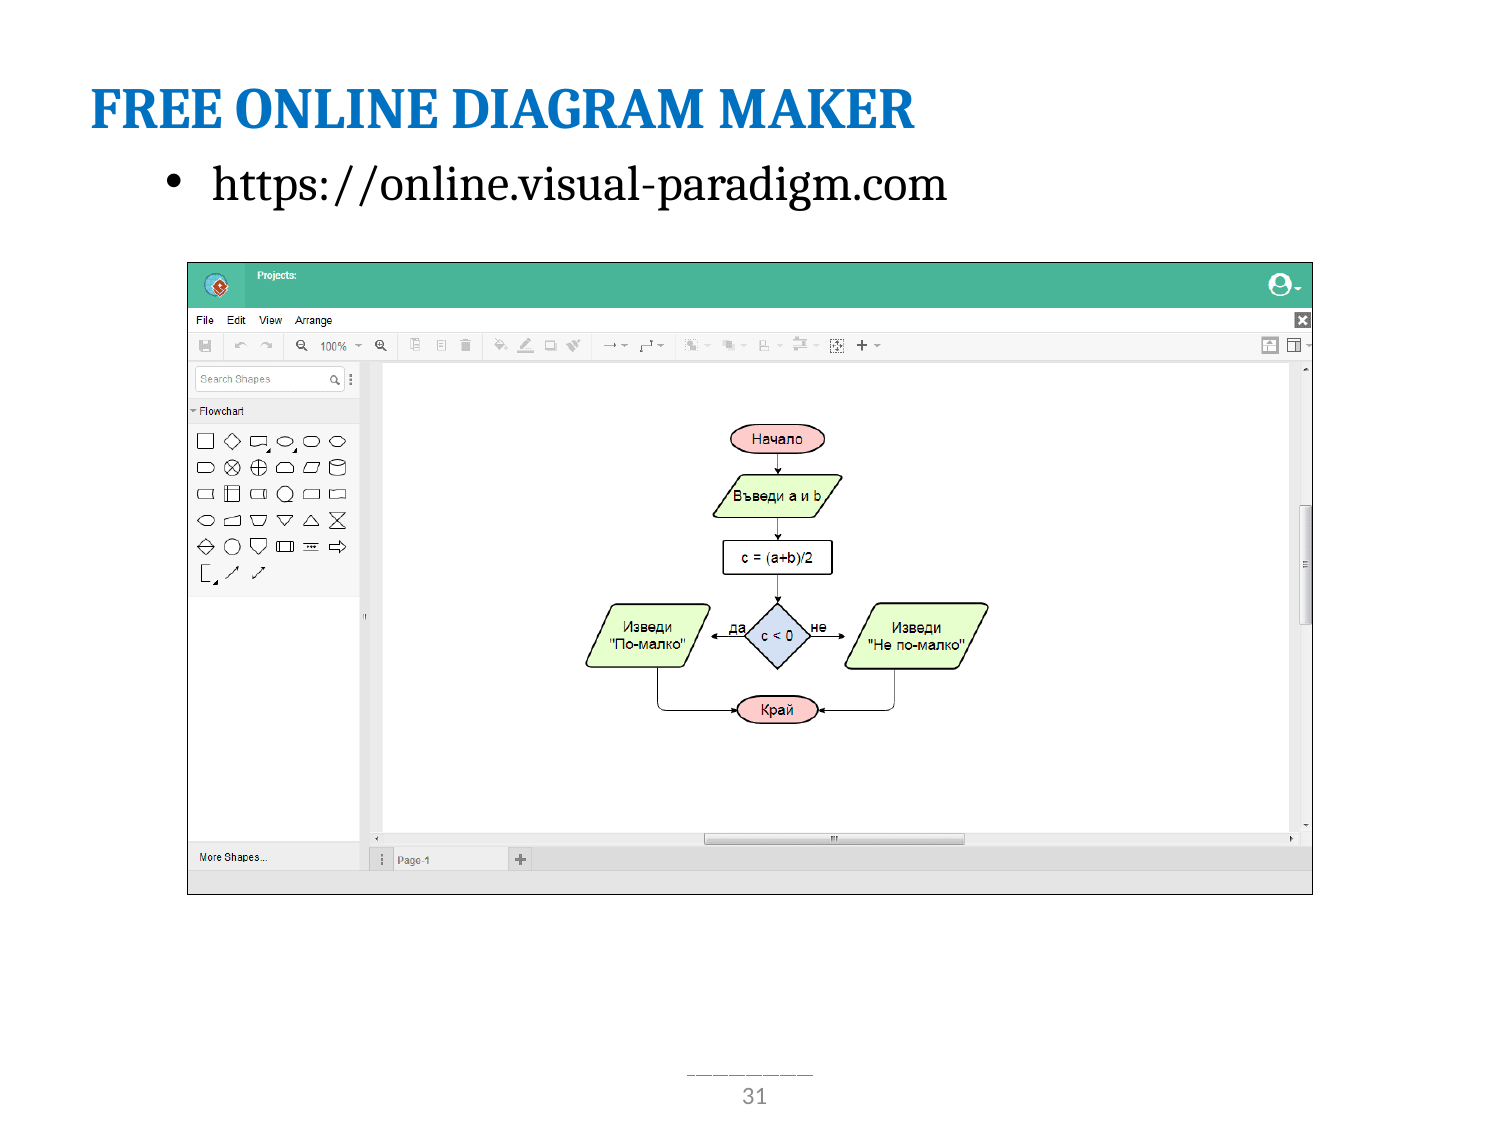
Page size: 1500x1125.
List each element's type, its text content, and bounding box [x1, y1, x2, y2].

list Free Online Diagram Maker https://online.visual-paradigm.com [75, 62, 1450, 1063]
picture [187, 262, 1313, 895]
slide_number 31 [579, 1065, 930, 1125]
